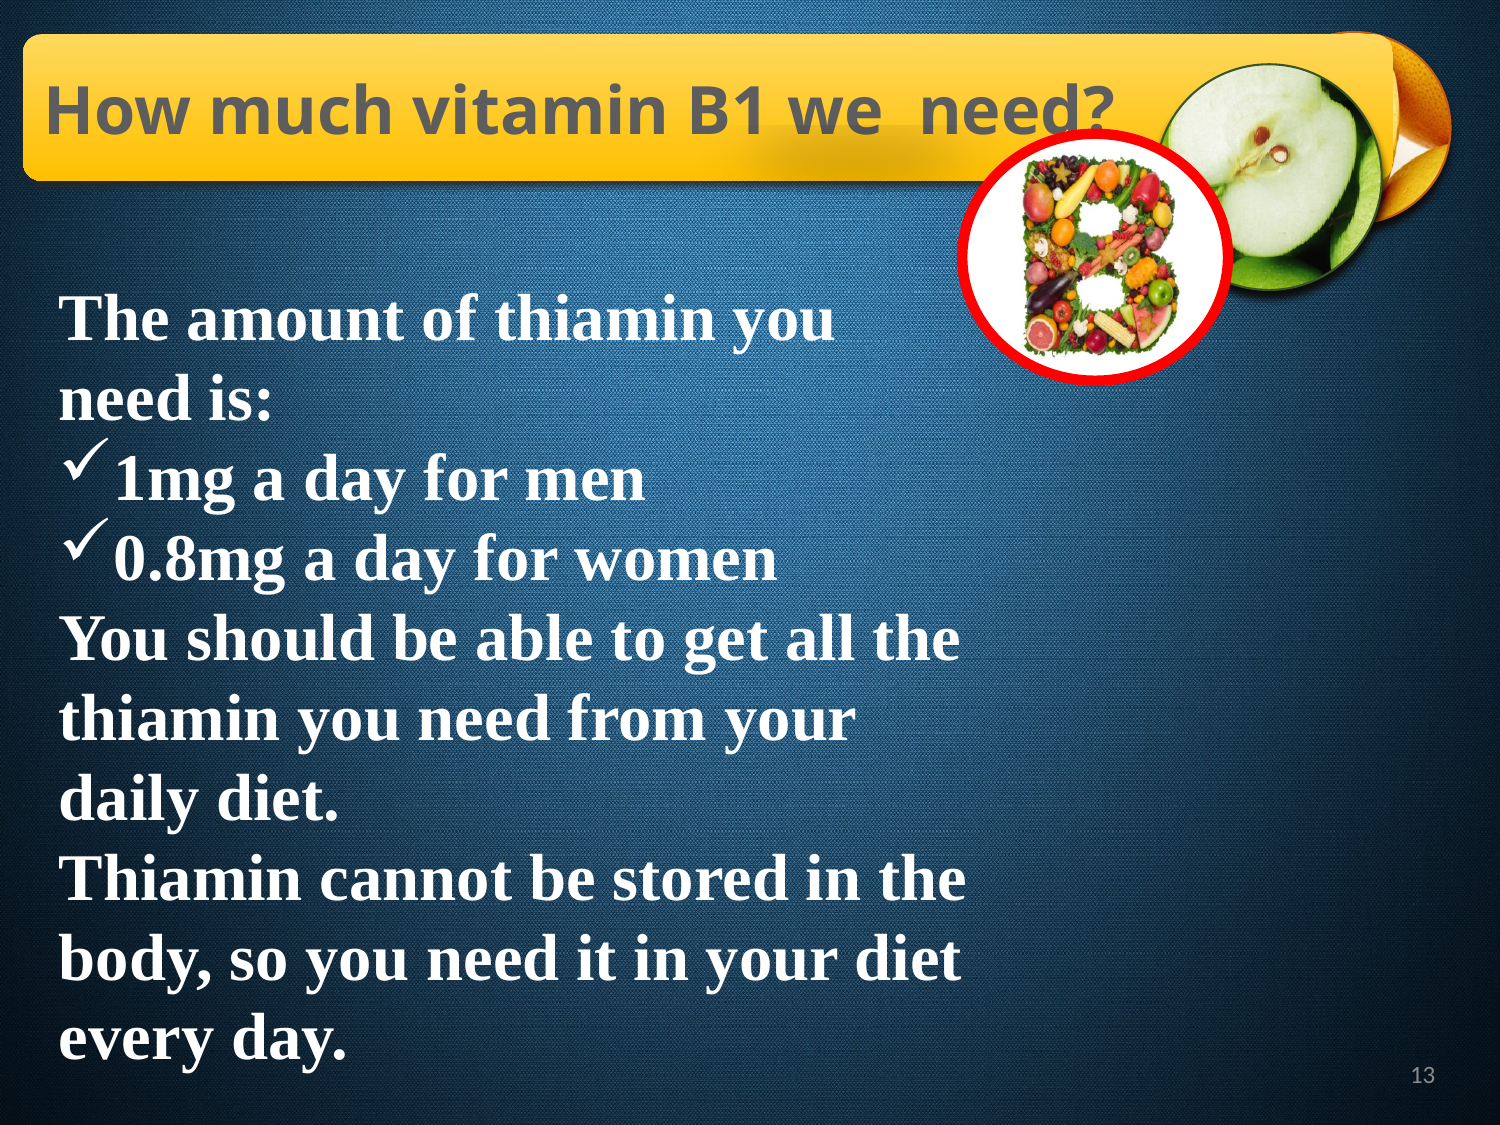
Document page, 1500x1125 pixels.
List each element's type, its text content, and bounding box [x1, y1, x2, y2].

slide_number 13 [1377, 1043, 1451, 1104]
picture [0, 0, 1500, 1125]
text_box How much vitamin B1 we need? [21, 33, 1394, 182]
text_box [1163, 63, 1383, 291]
text_box The amount of thiamin you need is: 1mg a day for men 0.8mg a day for women You should be able to get all the thiamin you need from your daily diet. Thiamin cannot be stored in the body, so you need it in your diet every day. [43, 266, 994, 1081]
text_box [1386, 36, 1452, 220]
